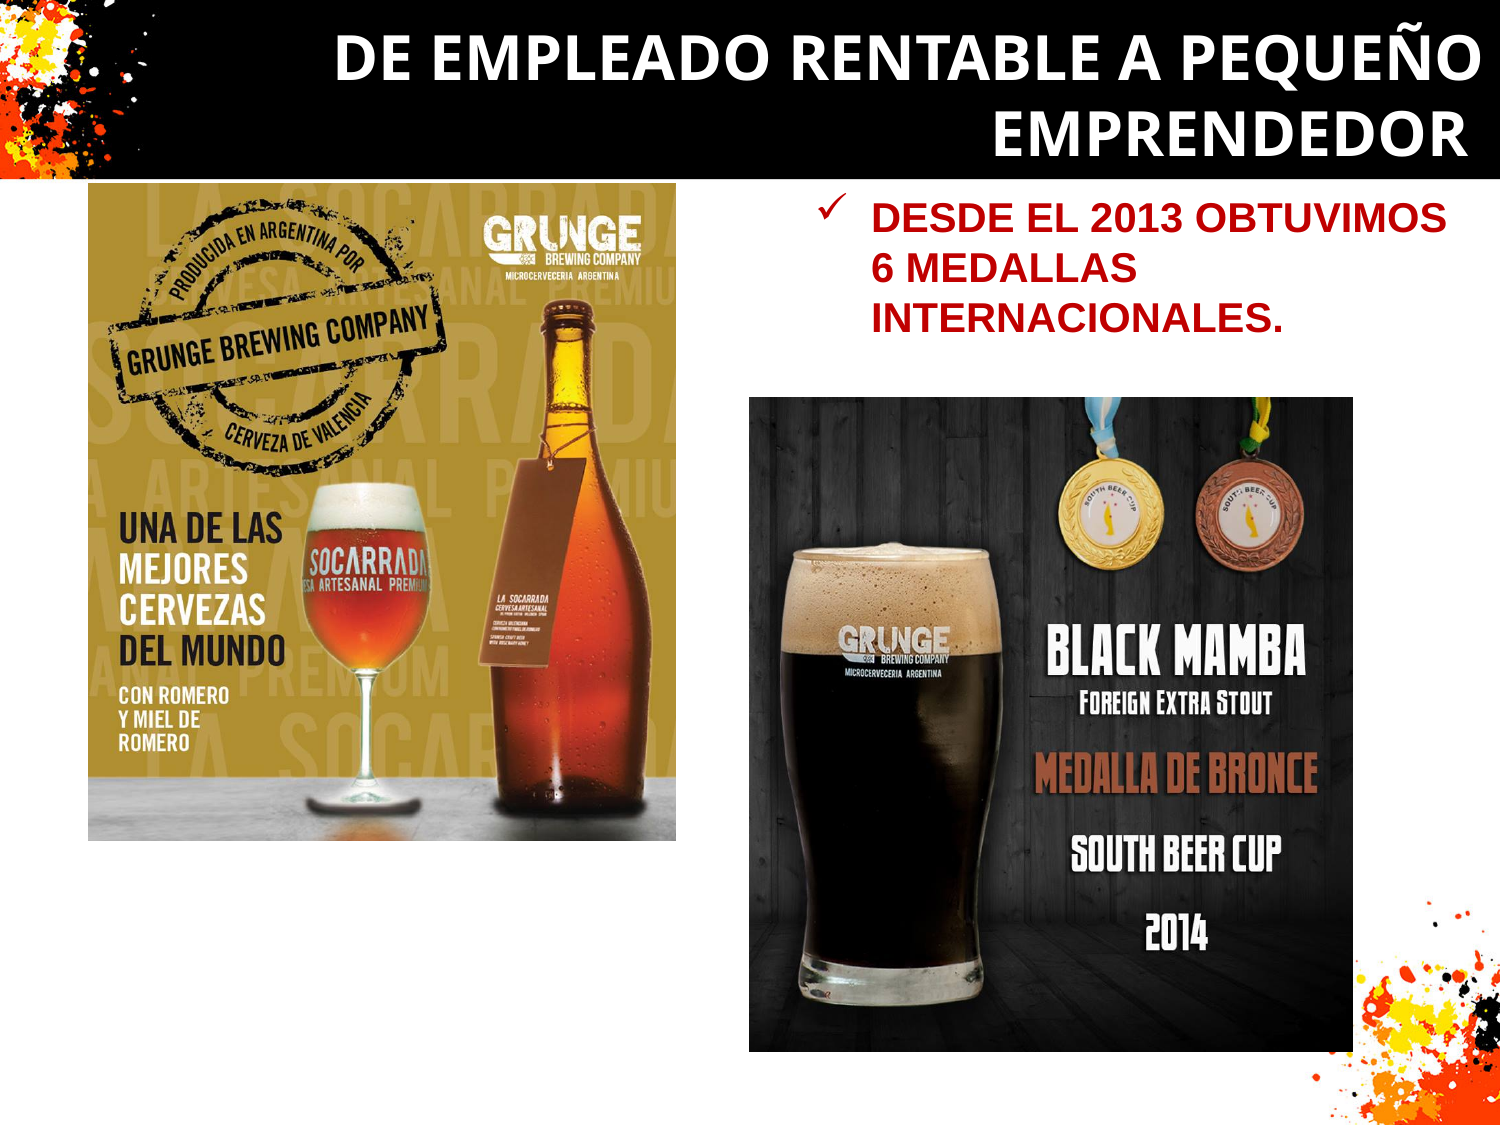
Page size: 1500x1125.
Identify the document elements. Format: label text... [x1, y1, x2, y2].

picture [0, 177, 1500, 1125]
title [88, 177, 1500, 244]
list DESDE EL 2013 OBTUVIMOS 6 MEDALLAS INTERNACIONALES. [749, 183, 1471, 690]
picture [0, 0, 1500, 6]
text_box DE EMPLEADO RENTABLE A PEQUEÑO EMPRENDEDOR [0, 6, 1500, 177]
